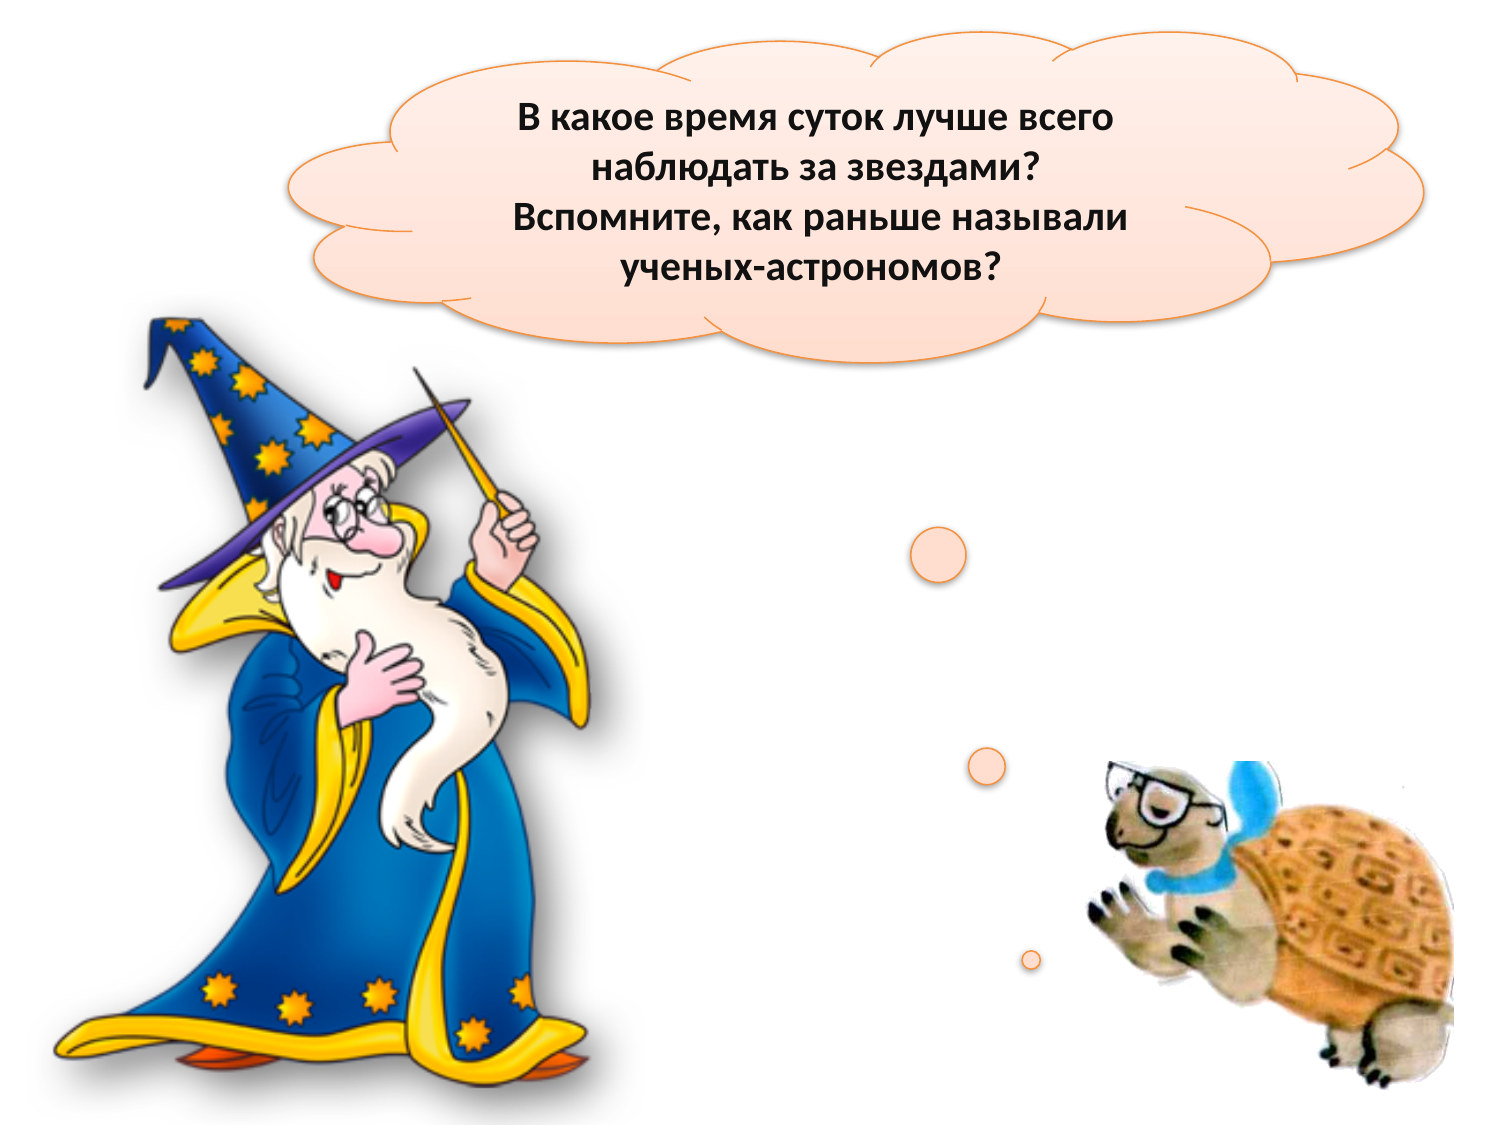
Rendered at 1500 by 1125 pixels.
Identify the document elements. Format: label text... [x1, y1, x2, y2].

picture [34, 304, 610, 1101]
text_box В какое время суток лучше всего наблюдать за звездами? Вспомните, как раньше называли ученых-астрономов? [910, 526, 967, 584]
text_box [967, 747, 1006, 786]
text_box В какое время суток лучше всего наблюдать за звездами? Вспомните, как раньше называли ученых-астрономов? [287, 31, 1425, 364]
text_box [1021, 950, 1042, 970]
picture [1077, 761, 1454, 1098]
